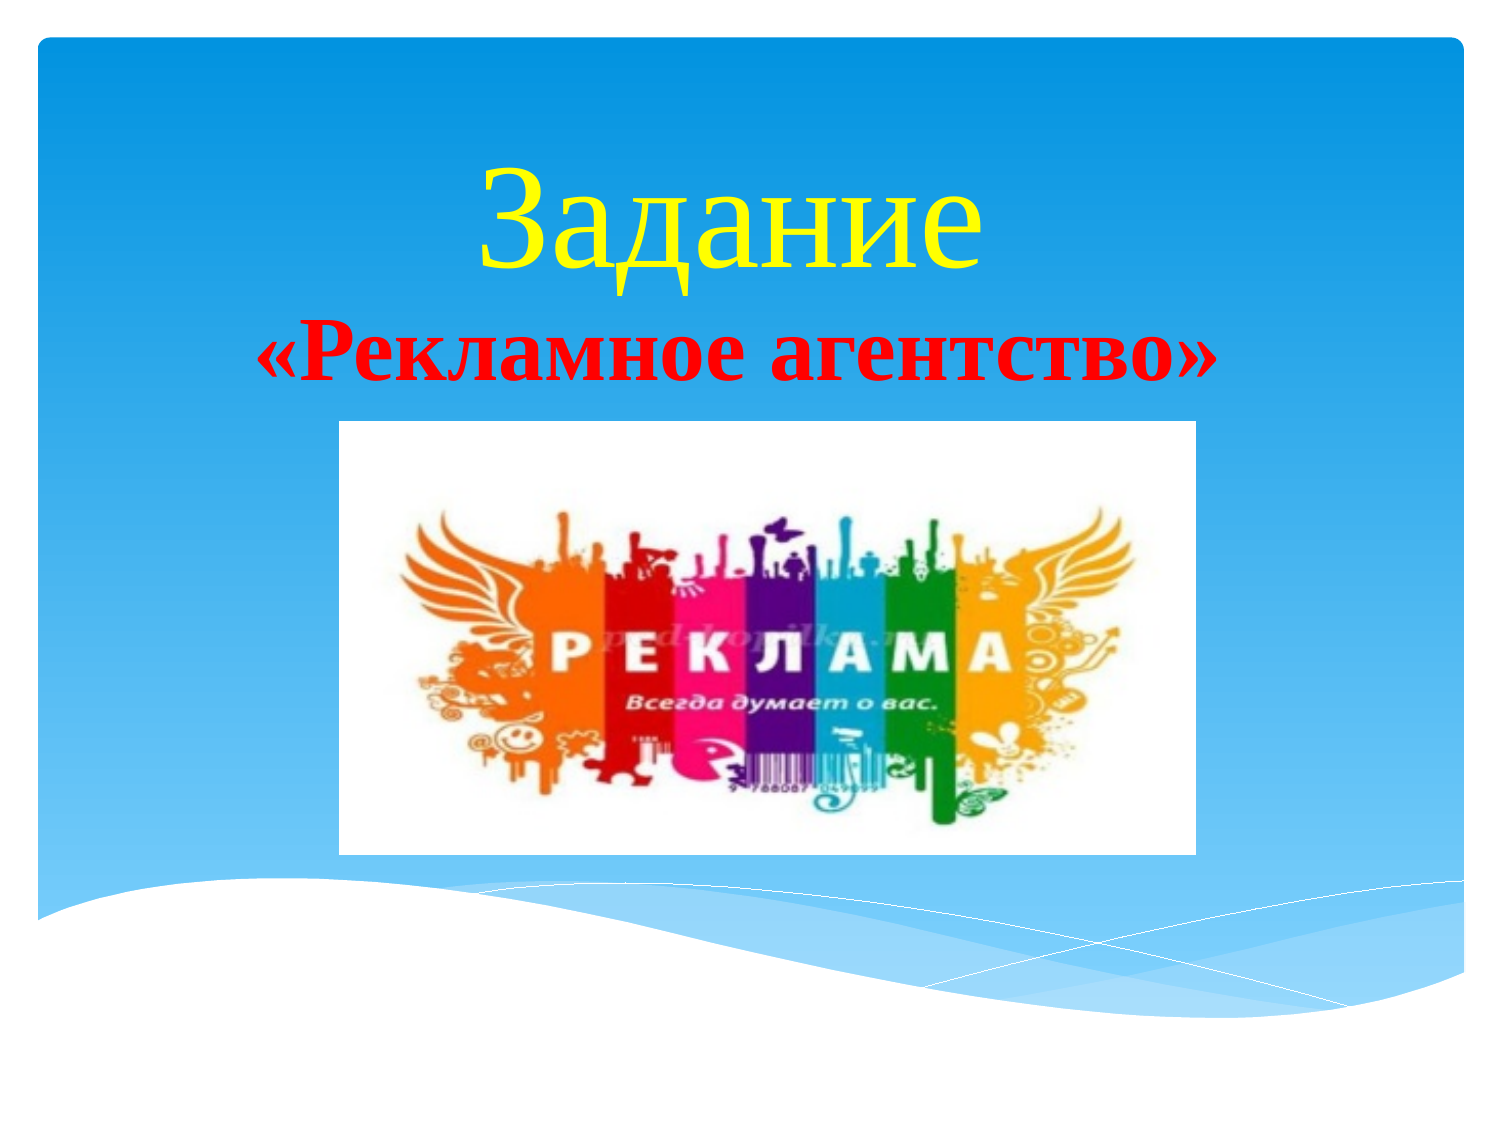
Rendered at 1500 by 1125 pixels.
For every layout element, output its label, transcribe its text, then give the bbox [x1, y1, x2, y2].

title Задание [112, 82, 1388, 305]
picture [339, 421, 1196, 855]
subtitle «Рекламное агентство» [225, 281, 1275, 434]
